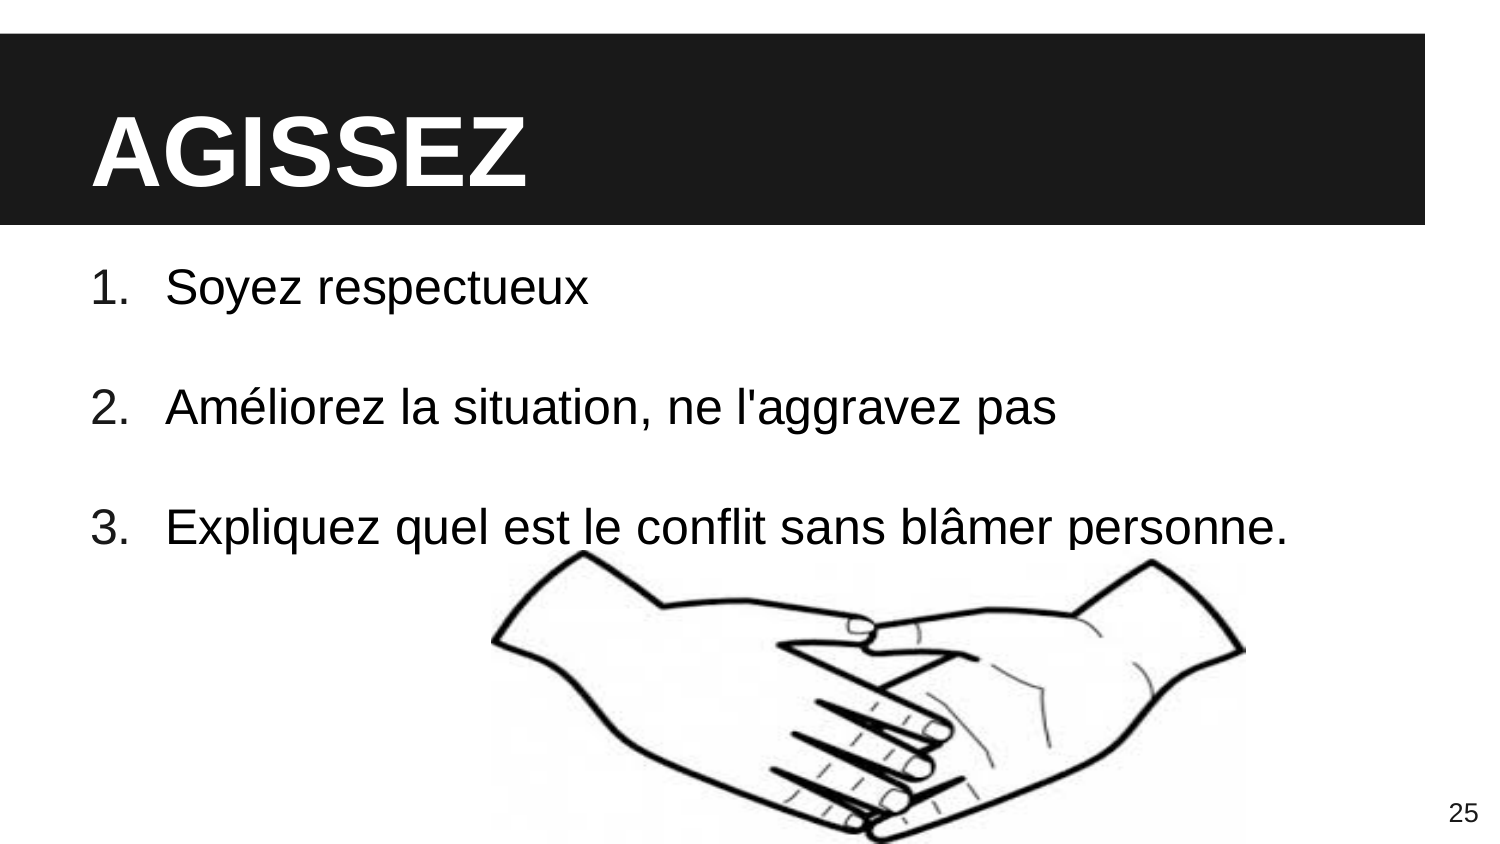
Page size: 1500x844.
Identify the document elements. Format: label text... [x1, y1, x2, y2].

list Soyez respectueux Améliorez la situation, ne l'aggravez pas Expliquez quel est le conflit sans blâmer personne. [75, 239, 1425, 808]
title AGISSEZ [75, 33, 1425, 221]
slide_number 25 [1403, 779, 1494, 844]
picture [491, 549, 1246, 844]
